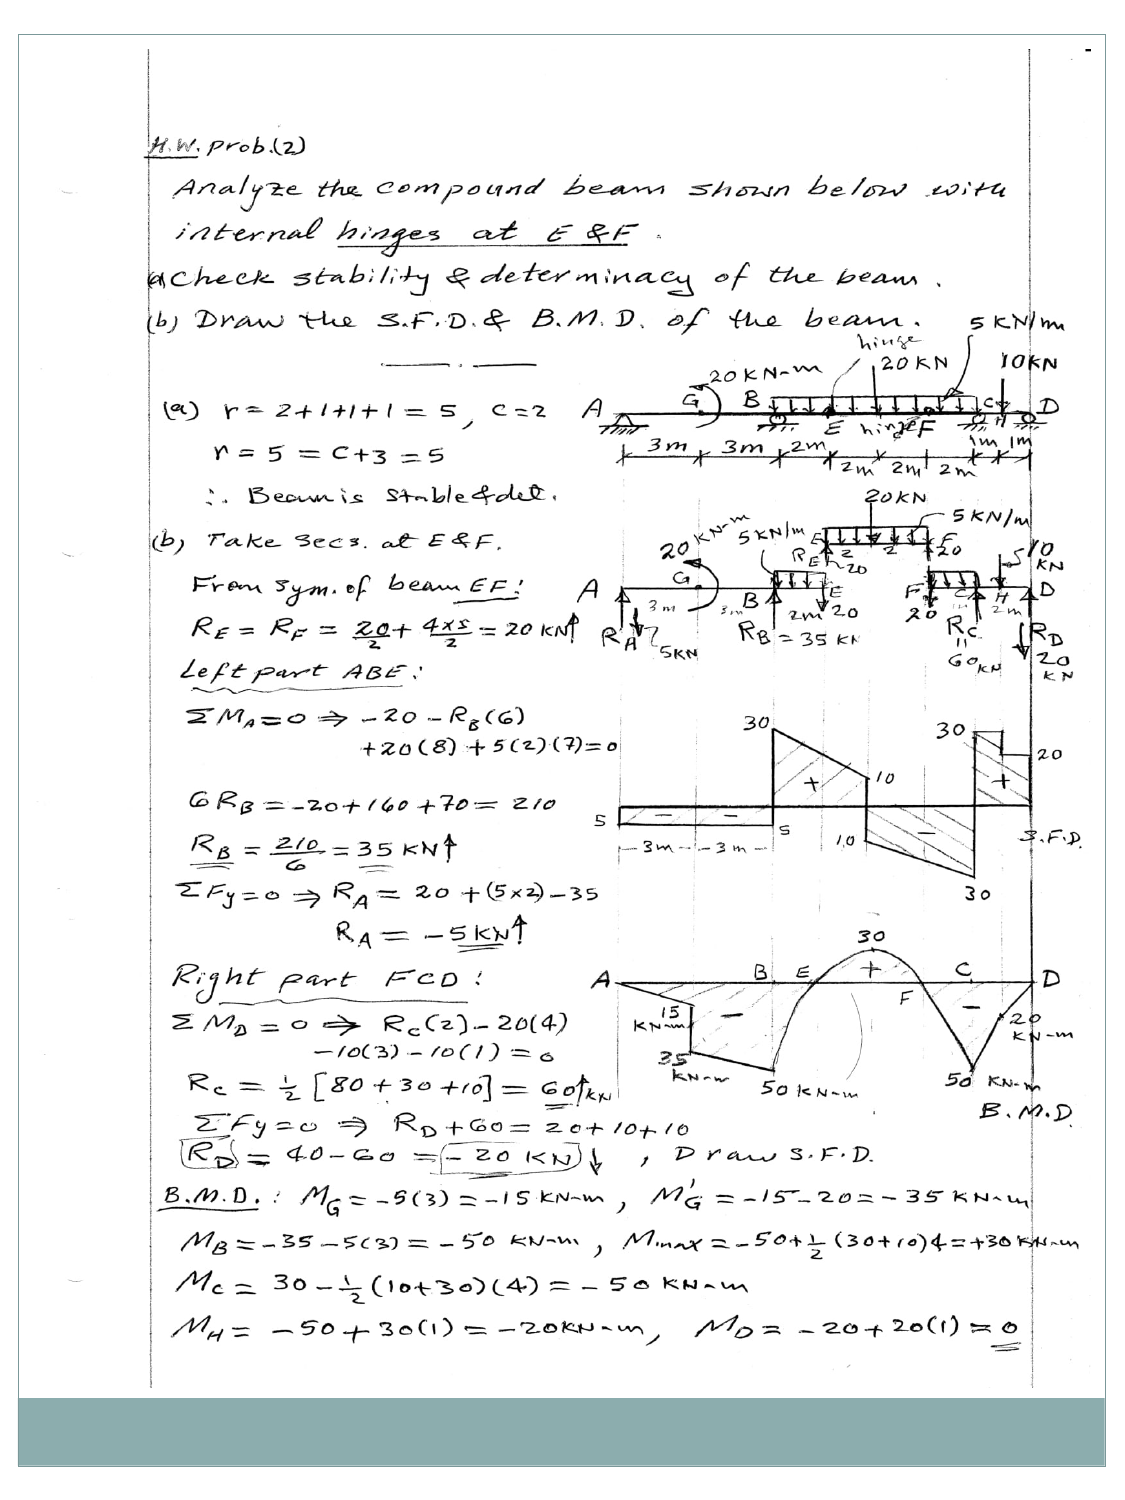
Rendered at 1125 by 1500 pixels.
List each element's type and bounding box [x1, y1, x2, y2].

picture [33, 49, 1092, 1388]
